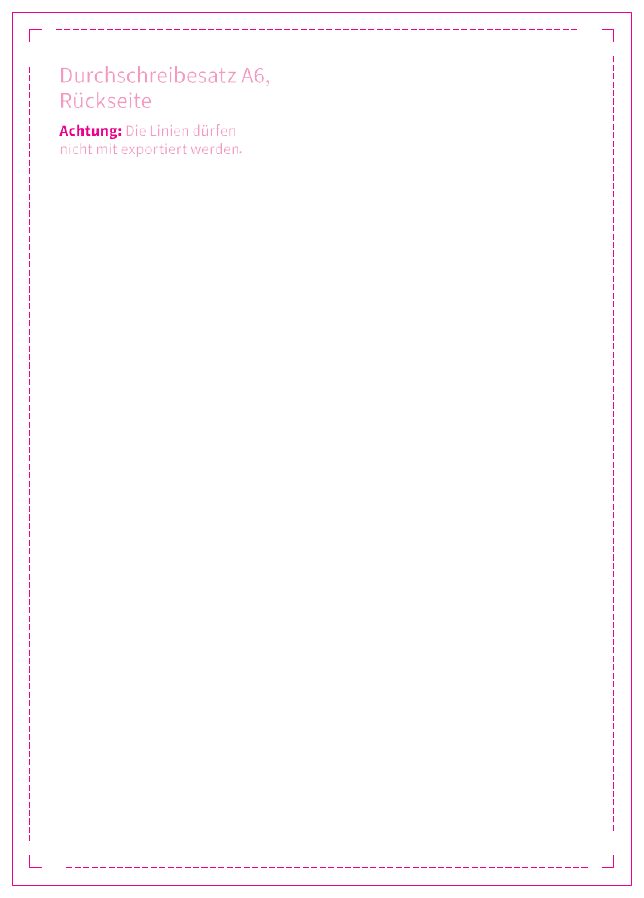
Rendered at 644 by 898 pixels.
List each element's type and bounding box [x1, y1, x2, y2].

text_box [11, 11, 633, 887]
